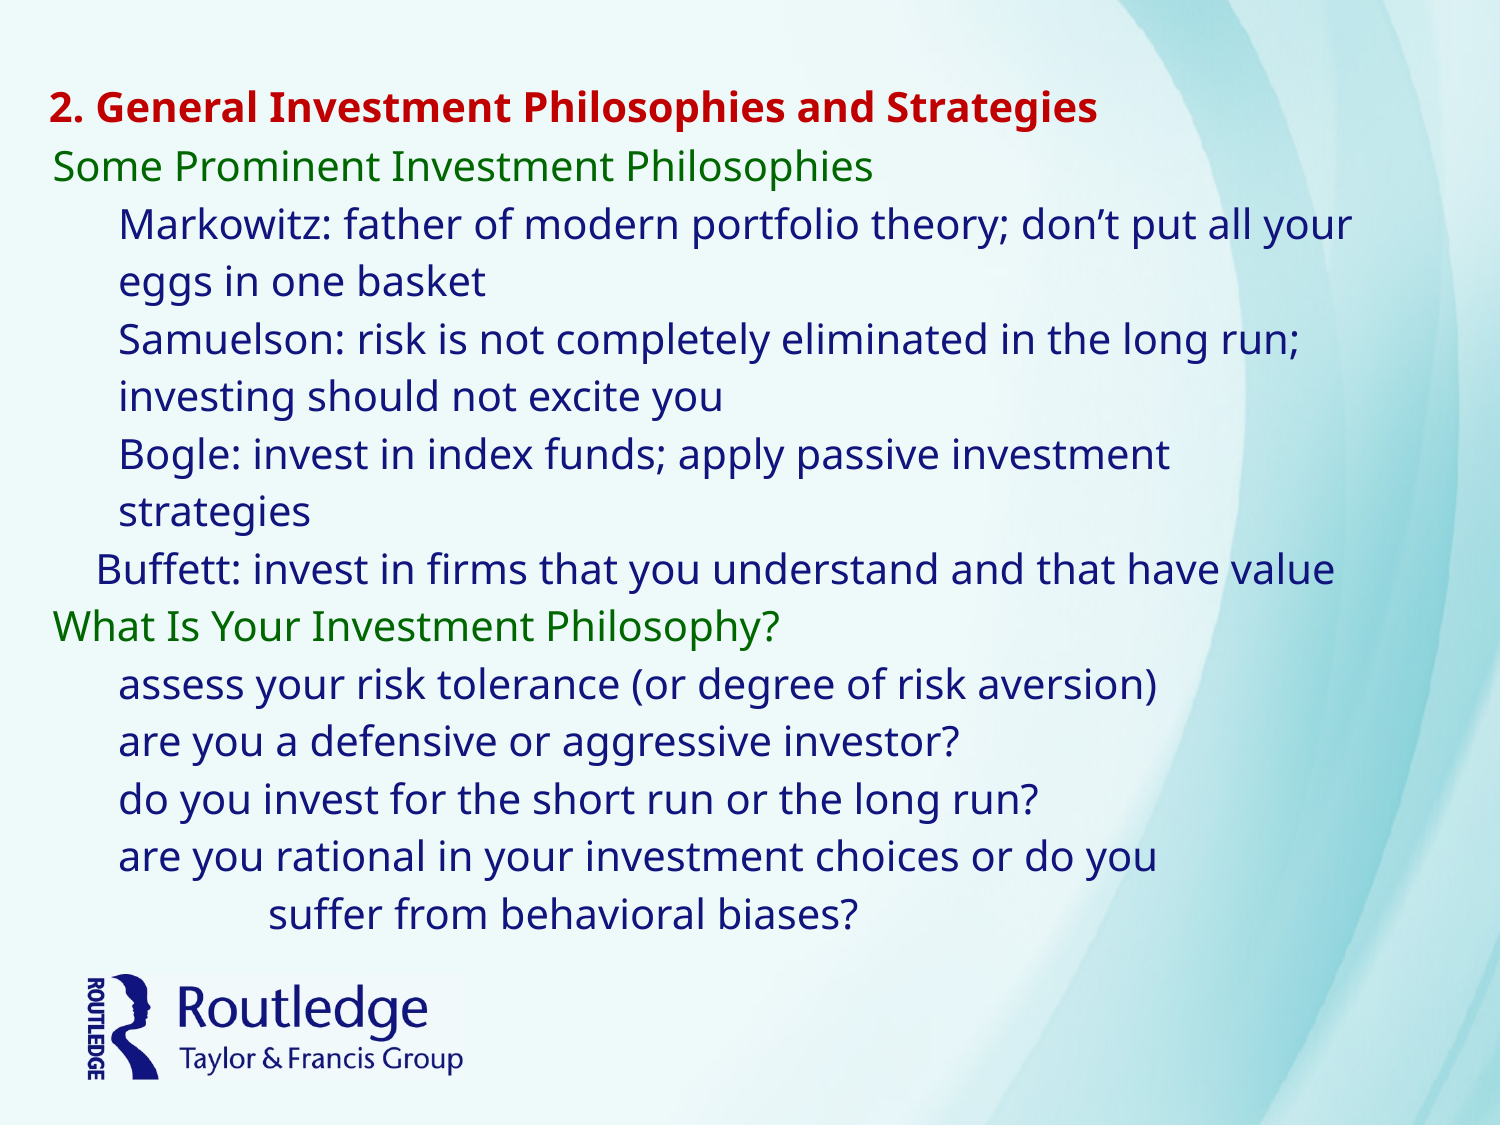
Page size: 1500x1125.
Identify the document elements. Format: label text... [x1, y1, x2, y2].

list Some Prominent Investment Philosophies Markowitz: father of modern portfolio theory; don’t put all your eggs in one basket Samuelson: risk is not completely eliminated in the long run; investing should not excite you Bogle: invest in index funds; apply passive investment strategies Buffett: invest in firms that you understand and that have value What Is Your Investment Philosophy? assess your risk tolerance (or degree of risk aversion) are you a defensive or aggressive investor? do you invest for the short run or the long run? are you rational in your investment choices or do you suffer from behavioral biases? [37, 124, 1500, 951]
picture [0, 0, 1500, 1125]
title 2. General Investment Philosophies and Strategies [24, 49, 1438, 163]
